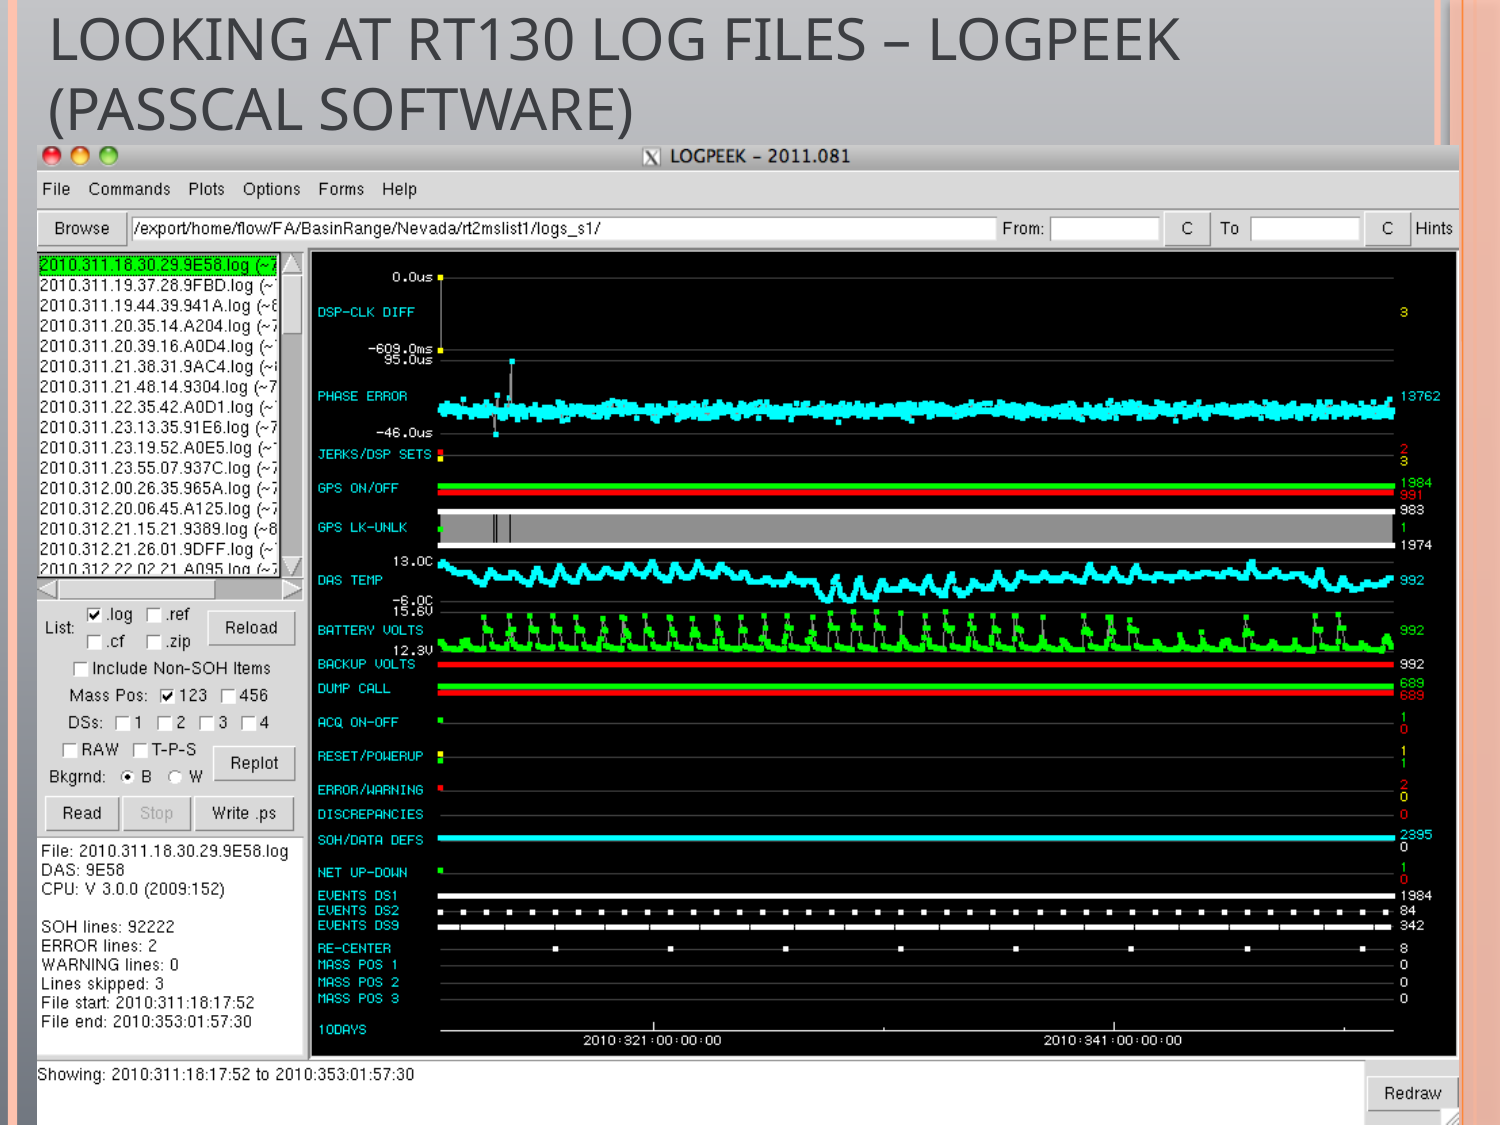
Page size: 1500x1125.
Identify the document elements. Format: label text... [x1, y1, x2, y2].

title Looking at Rt130 LOG files – logpeek (passcal software) [33, 0, 1459, 146]
picture [37, 144, 1459, 1125]
